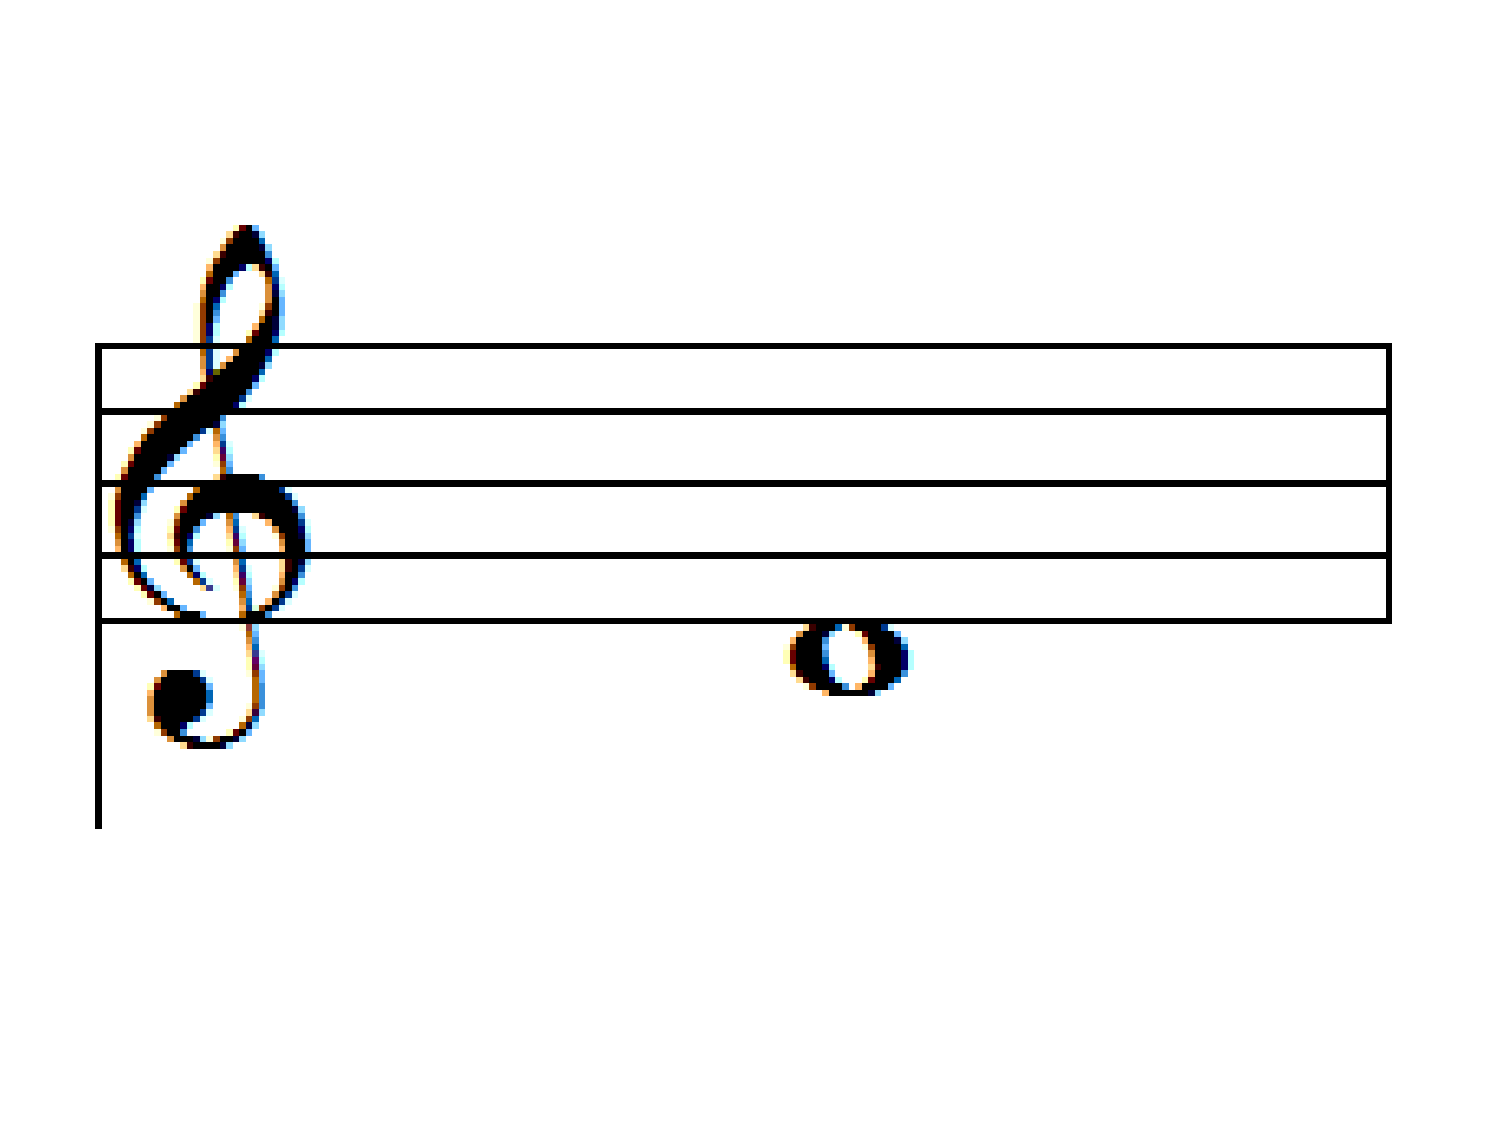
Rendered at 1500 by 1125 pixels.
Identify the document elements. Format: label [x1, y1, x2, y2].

picture [37, 149, 1463, 830]
